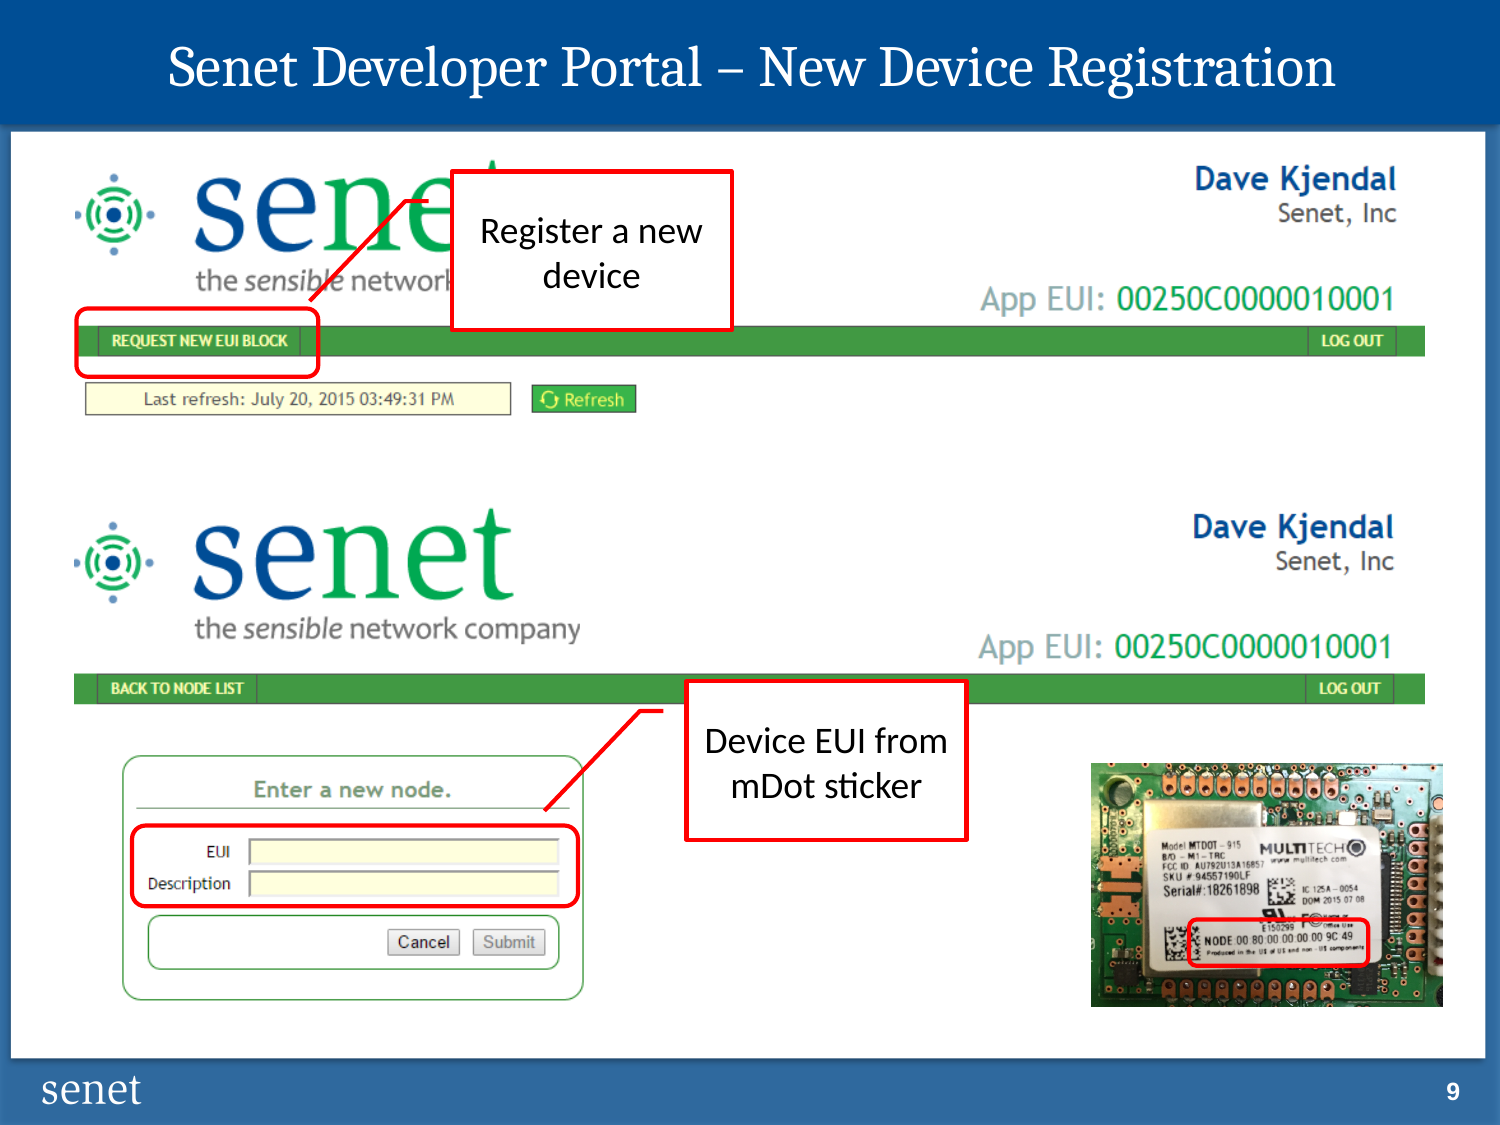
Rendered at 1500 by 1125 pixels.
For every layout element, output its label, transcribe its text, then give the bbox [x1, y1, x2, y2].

picture [34, 1066, 142, 1115]
title Senet Developer Portal – New Device Registration [15, 3, 1492, 122]
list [74, 133, 1426, 427]
picture [74, 486, 1443, 1035]
slide_number 9 [1266, 1067, 1476, 1122]
